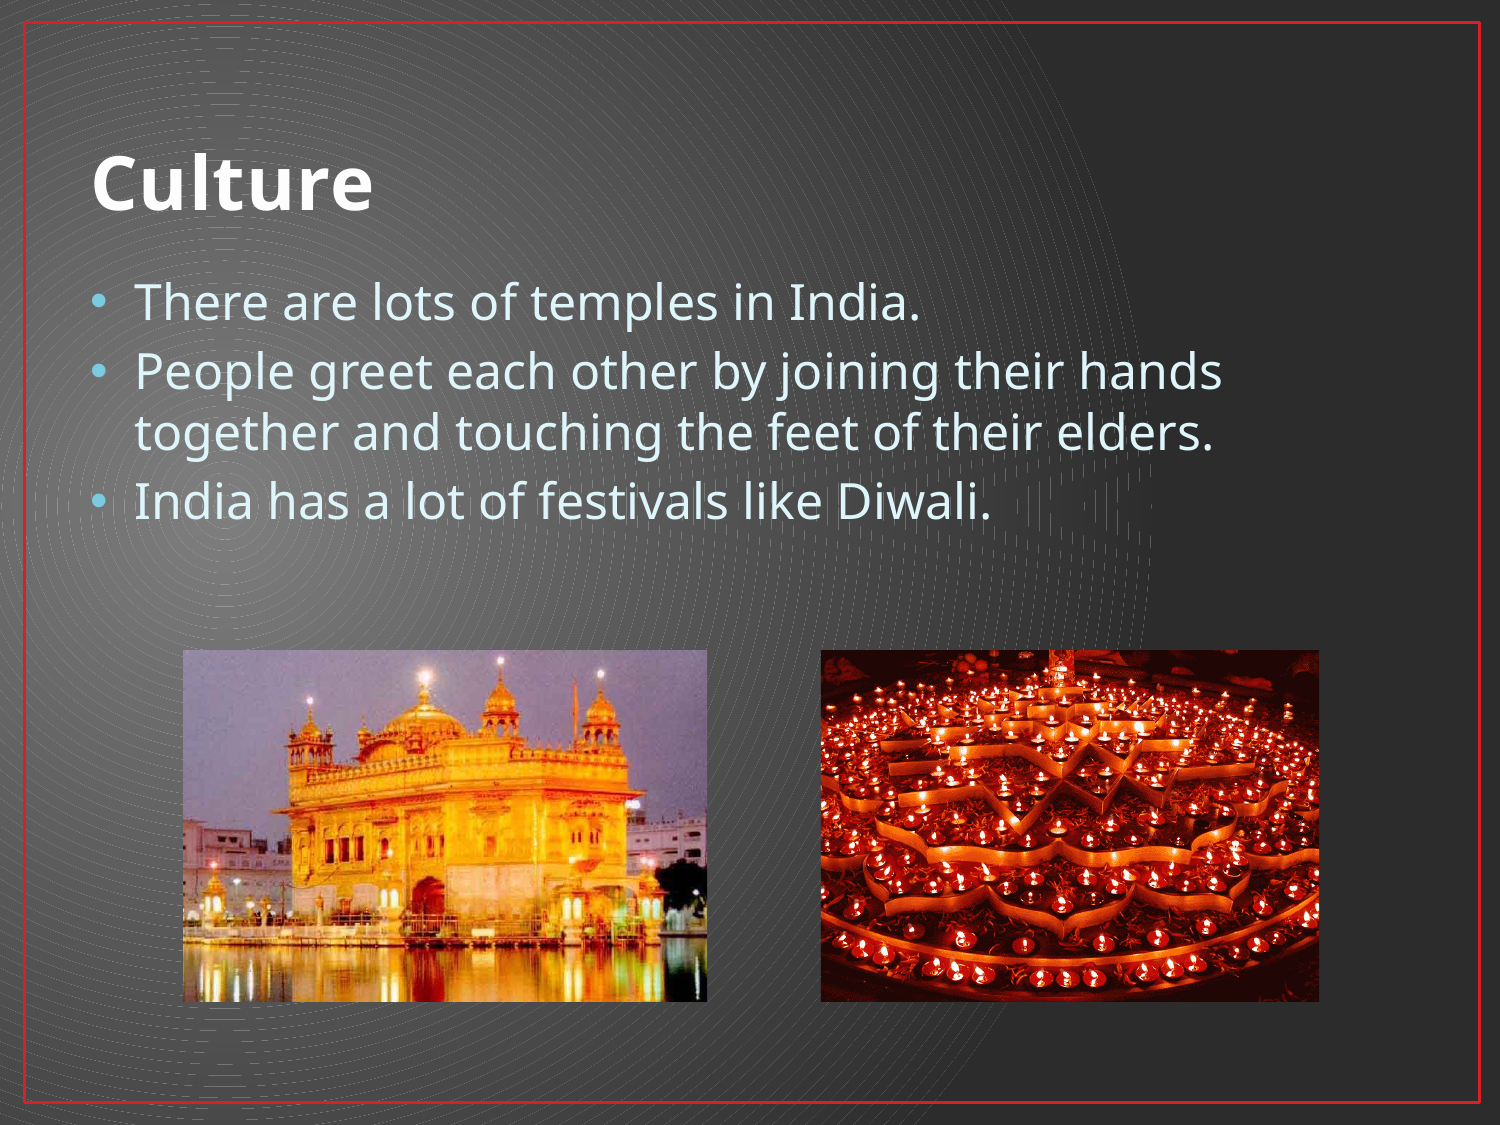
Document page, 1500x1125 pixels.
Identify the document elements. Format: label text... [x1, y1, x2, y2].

title Culture [75, 45, 1425, 233]
picture [182, 650, 708, 1002]
list There are lots of temples in India. People greet each other by joining their hands together and touching the feet of their elders. India has a lot of festivals like Diwali. [74, 262, 1426, 1006]
picture [820, 650, 1320, 1002]
